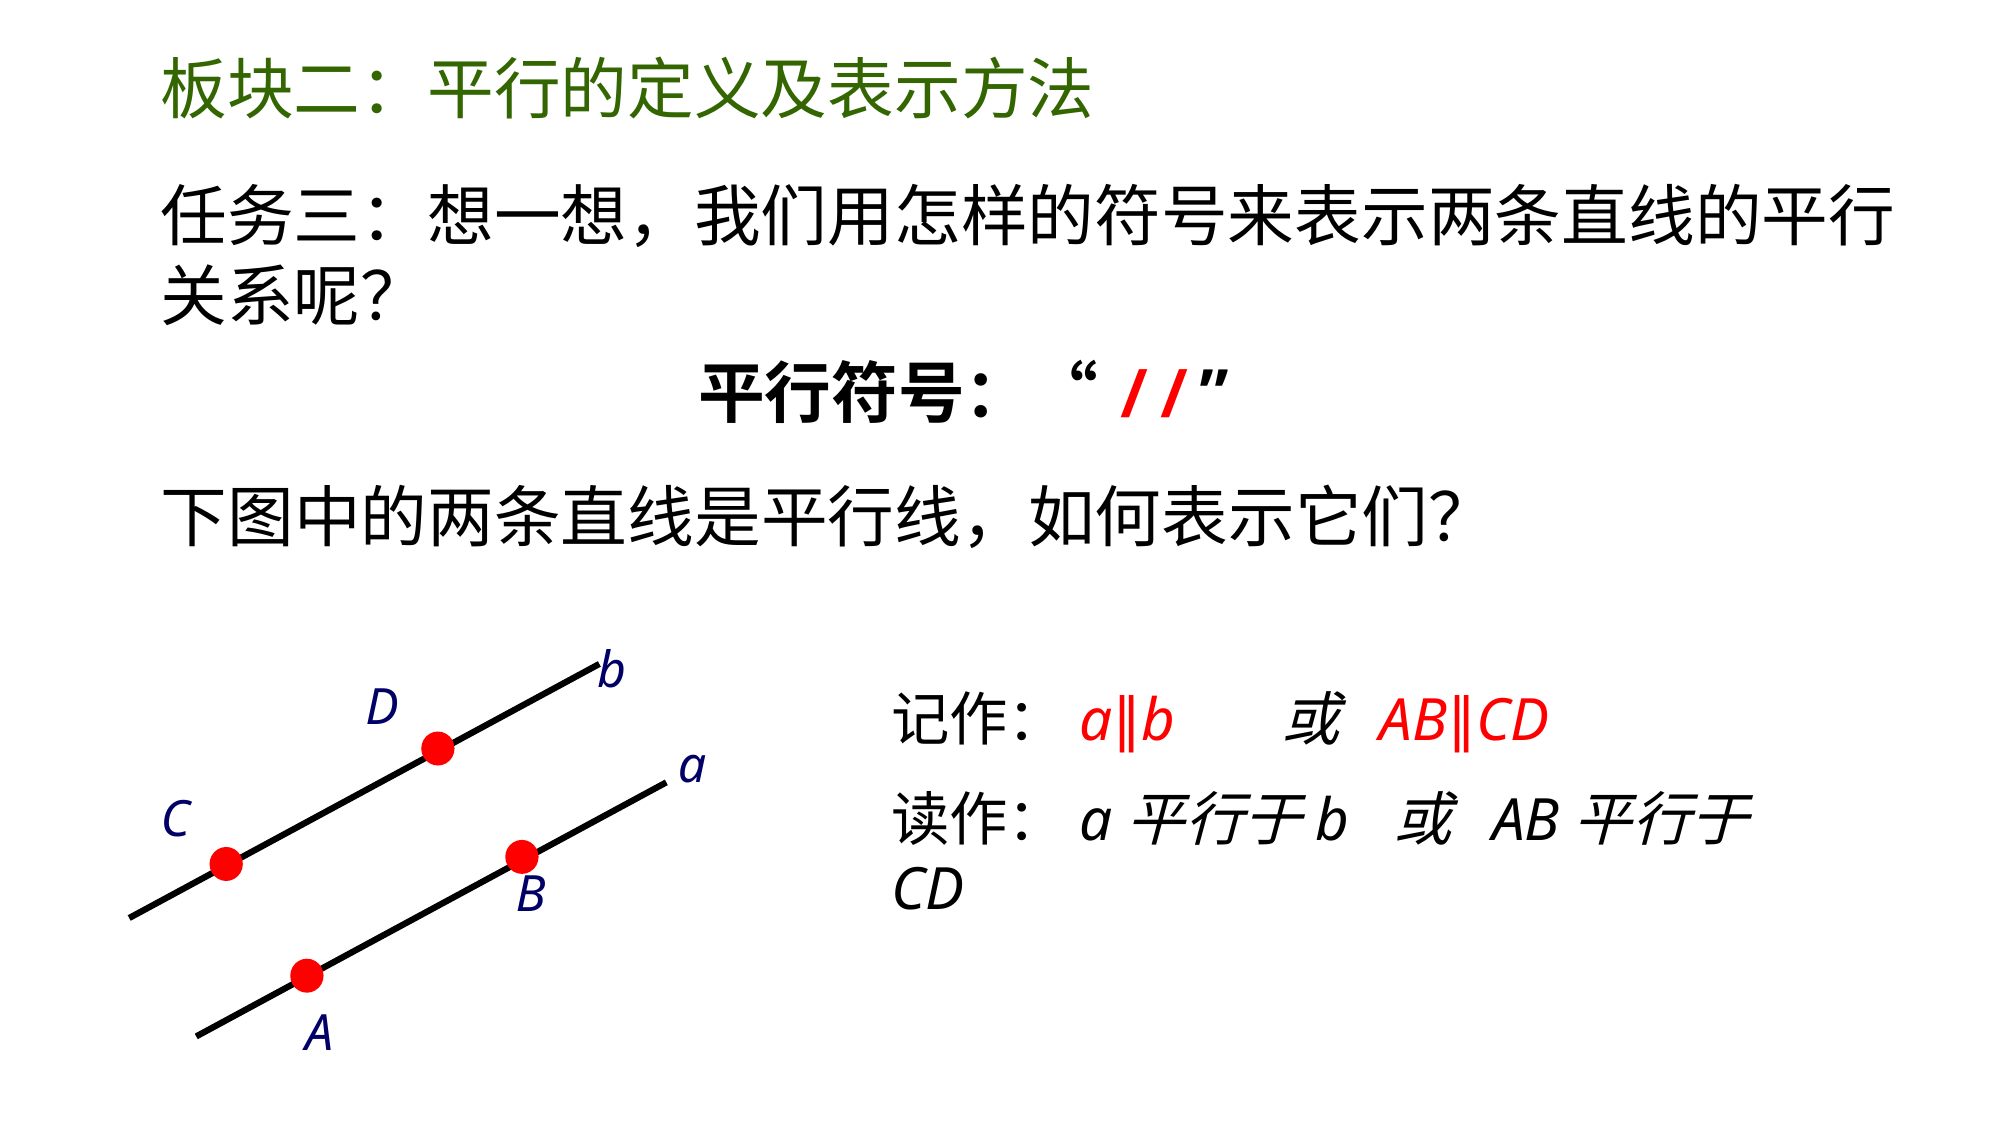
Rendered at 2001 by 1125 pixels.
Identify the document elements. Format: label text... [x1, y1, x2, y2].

text_box 记作：a∥b 或 AB∥CD 读作：a平行于b 或 AB平行于CD [1712, 675, 1792, 929]
text_box 任务三：想一想，我们用怎样的符号来表示两条直线的平行关系呢？ [145, 166, 1941, 342]
text_box 板块二：平行的定义及表示方法 [145, 39, 1146, 134]
text_box 平行符号：“//” [683, 342, 1317, 438]
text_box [129, 467, 1712, 1069]
